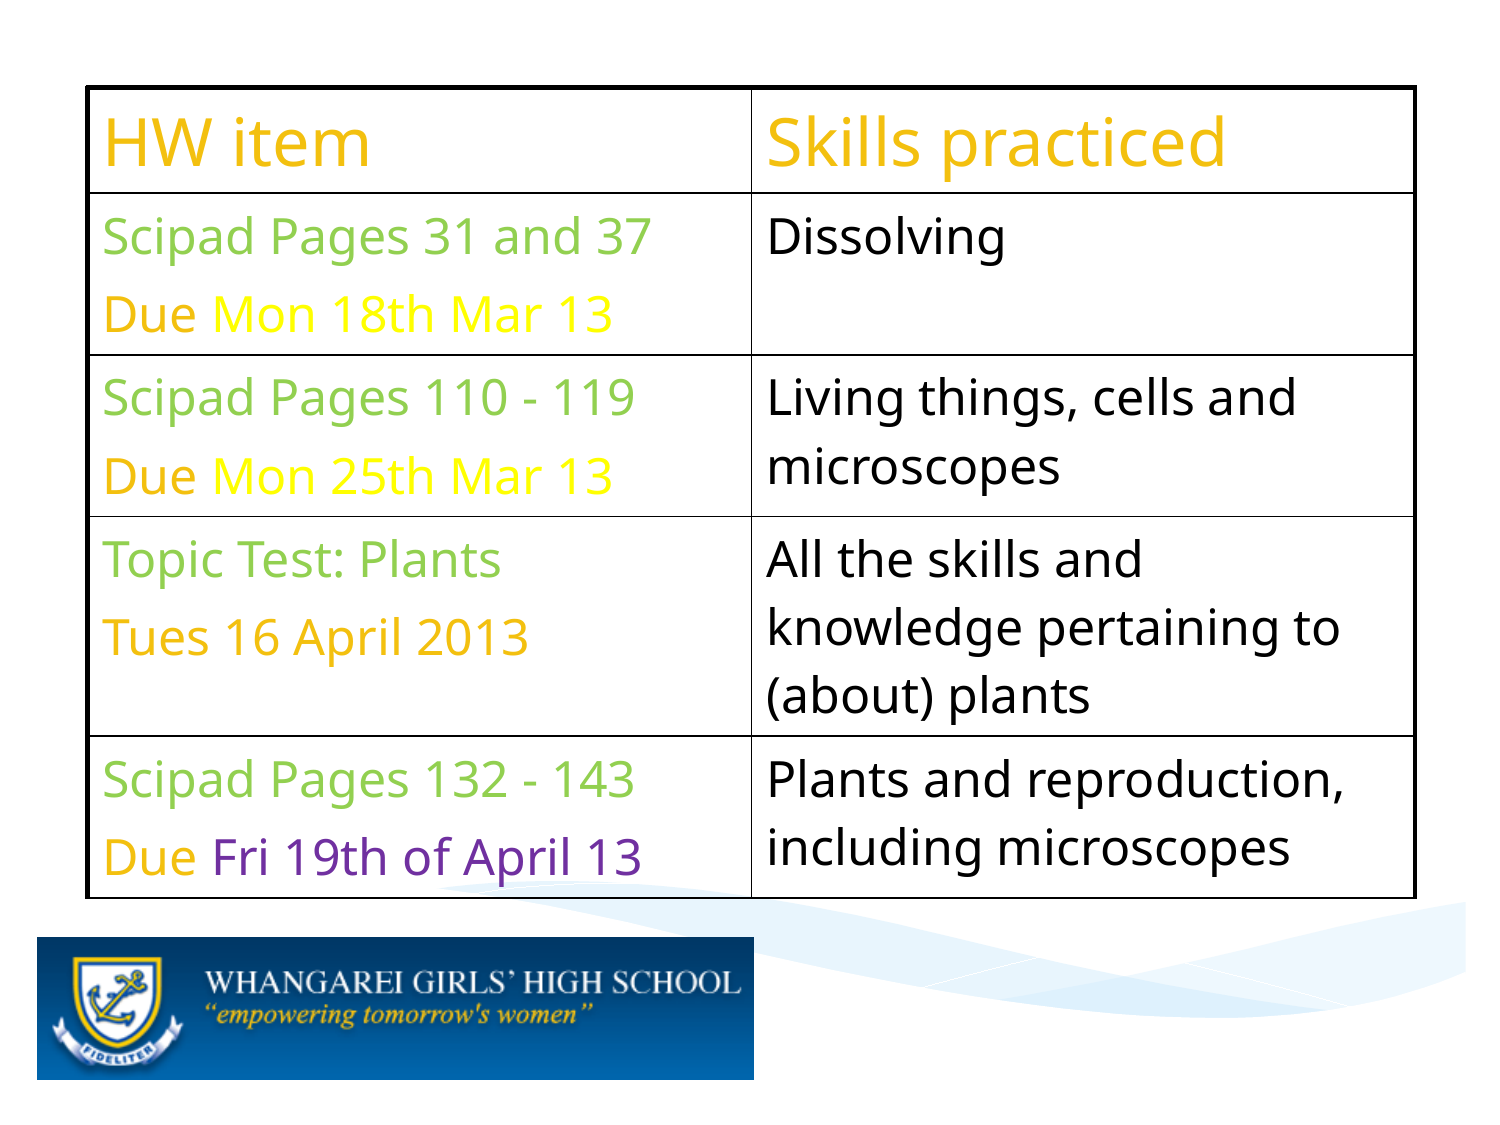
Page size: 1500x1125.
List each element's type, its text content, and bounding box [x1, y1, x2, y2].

table_cell Scipad Pages 110 - 119 Due Mon 25th Mar 13 [90, 356, 751, 516]
table_cell Scipad Pages 132 - 143 Due Fri 19th of April 13 [90, 737, 751, 897]
table_cell Plants and reproduction, including microscopes [752, 737, 1413, 897]
table_cell All the skills and knowledge pertaining to (about) plants [752, 517, 1413, 735]
table_header Skills practiced [752, 90, 1413, 192]
table_header HW item [90, 90, 751, 192]
table_cell Scipad Pages 31 and 37 Due Mon 18th Mar 13 [90, 194, 751, 354]
table_cell Living things, cells and microscopes [752, 356, 1413, 516]
table_cell Dissolving [752, 194, 1413, 354]
picture [37, 937, 754, 1080]
table_cell Topic Test: Plants Tues 16 April 2013 [90, 517, 751, 735]
